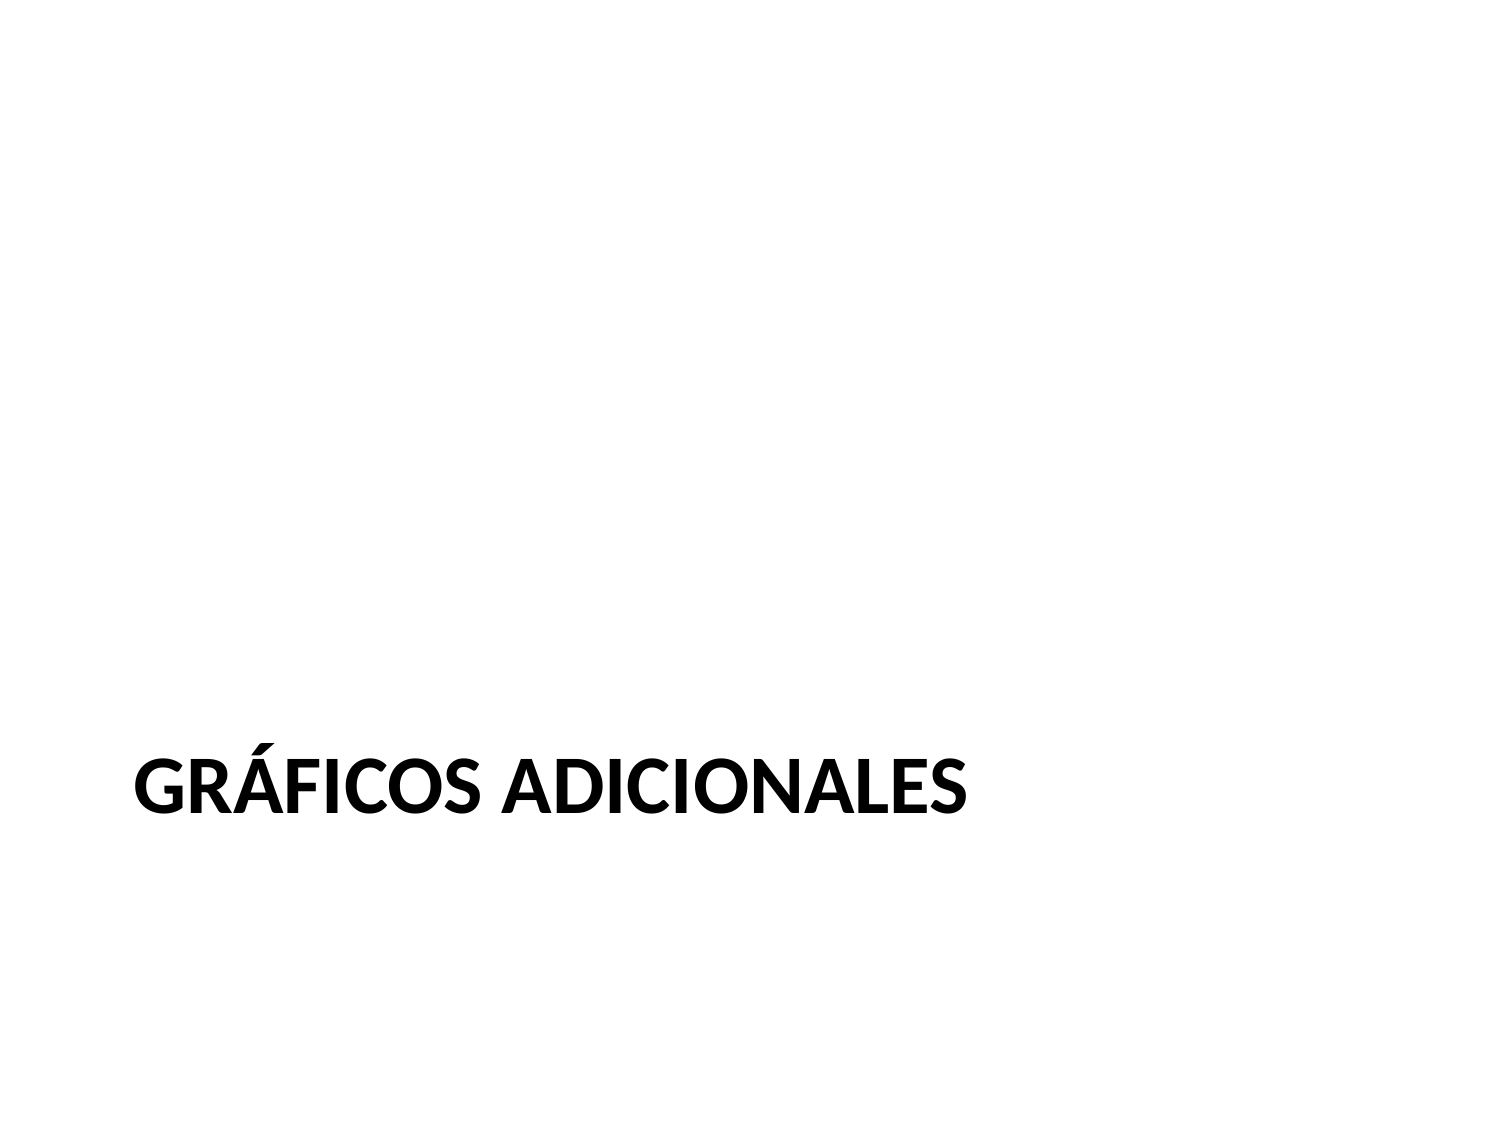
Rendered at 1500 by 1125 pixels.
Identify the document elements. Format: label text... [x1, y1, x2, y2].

title Gráficos adicionales [118, 722, 1394, 947]
